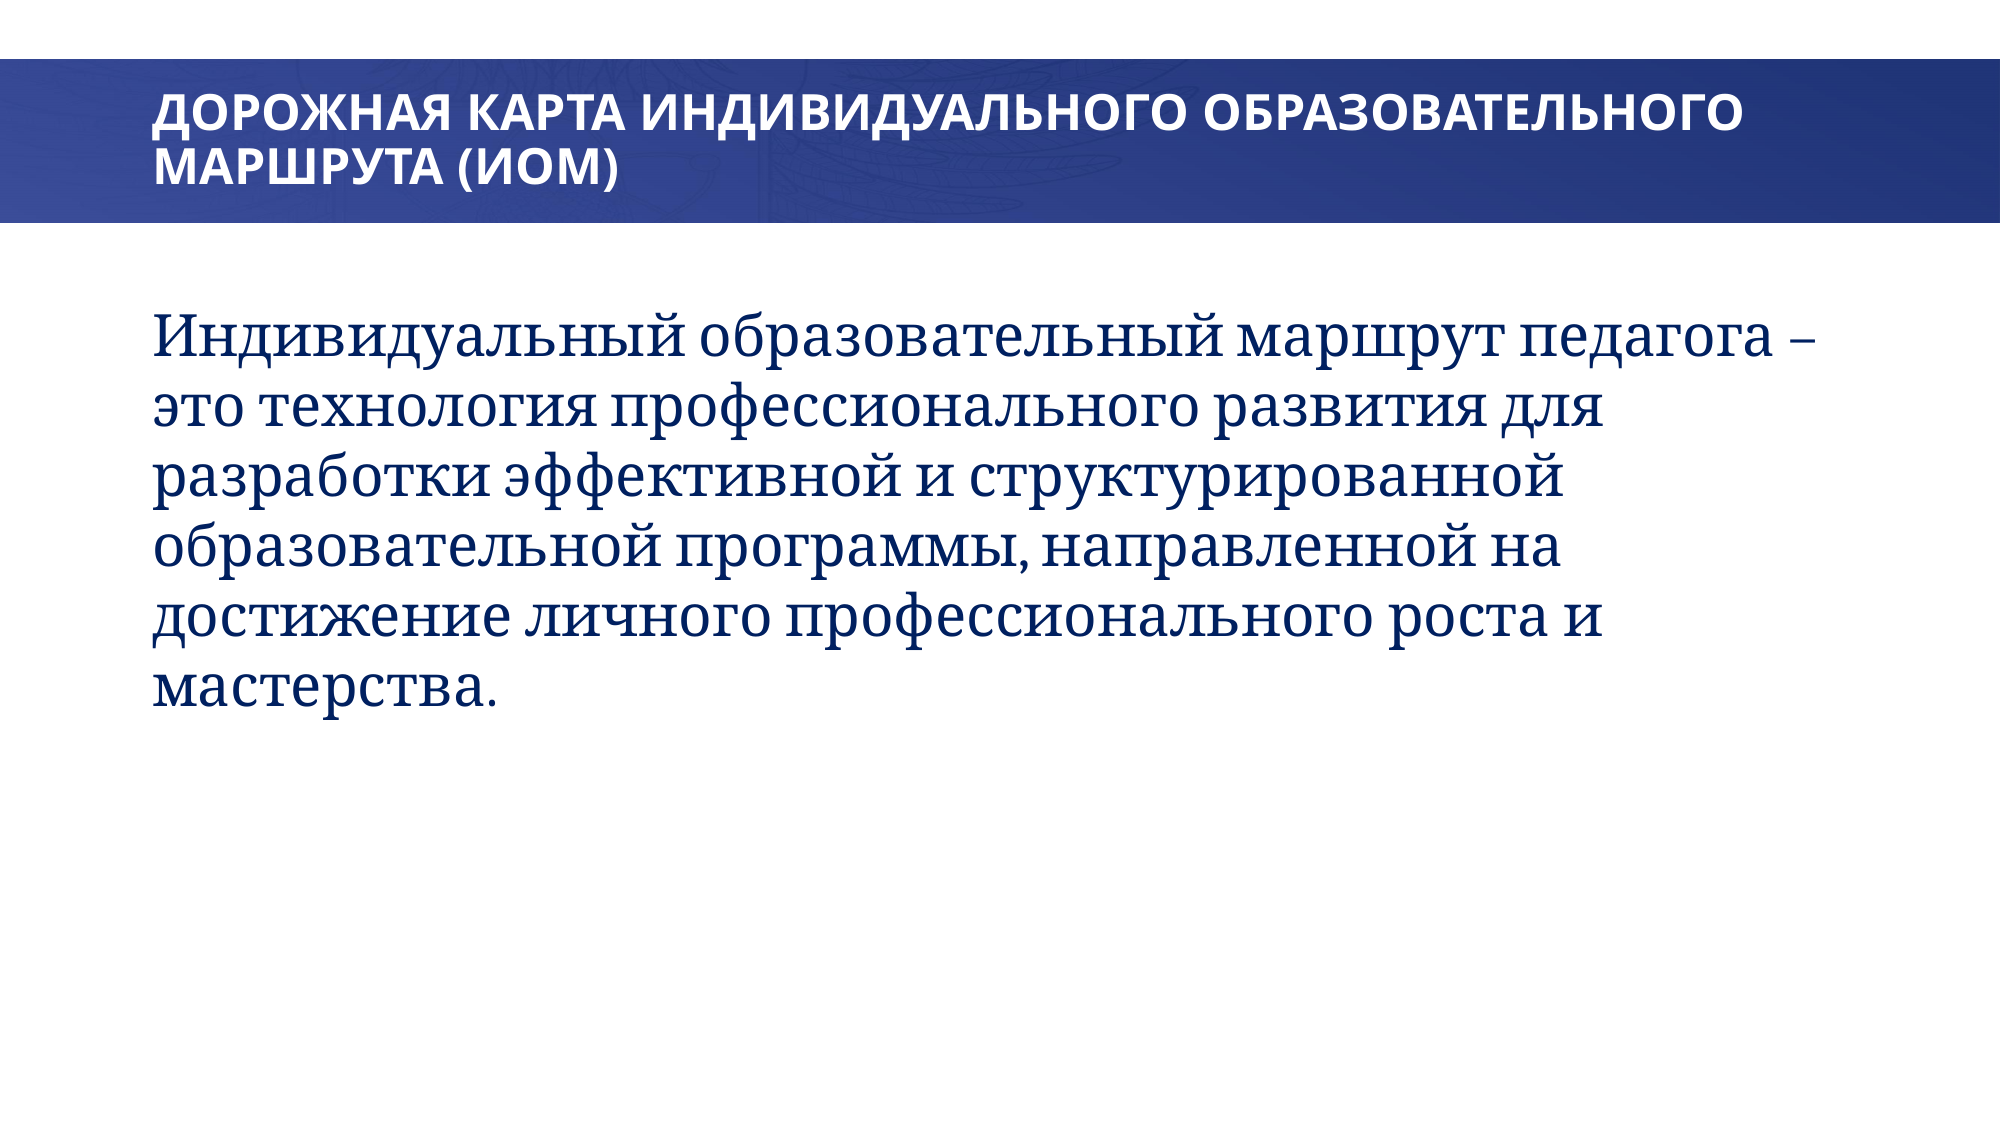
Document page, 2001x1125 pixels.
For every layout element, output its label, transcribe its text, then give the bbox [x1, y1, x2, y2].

text_box Индивидуальный образовательный маршрут педагога – это технология профессионального развития для разработки эффективной и структурированной образовательной программы, направленной на достижение личного профессионального роста и мастерства. [137, 290, 1863, 771]
picture [0, 59, 2000, 223]
